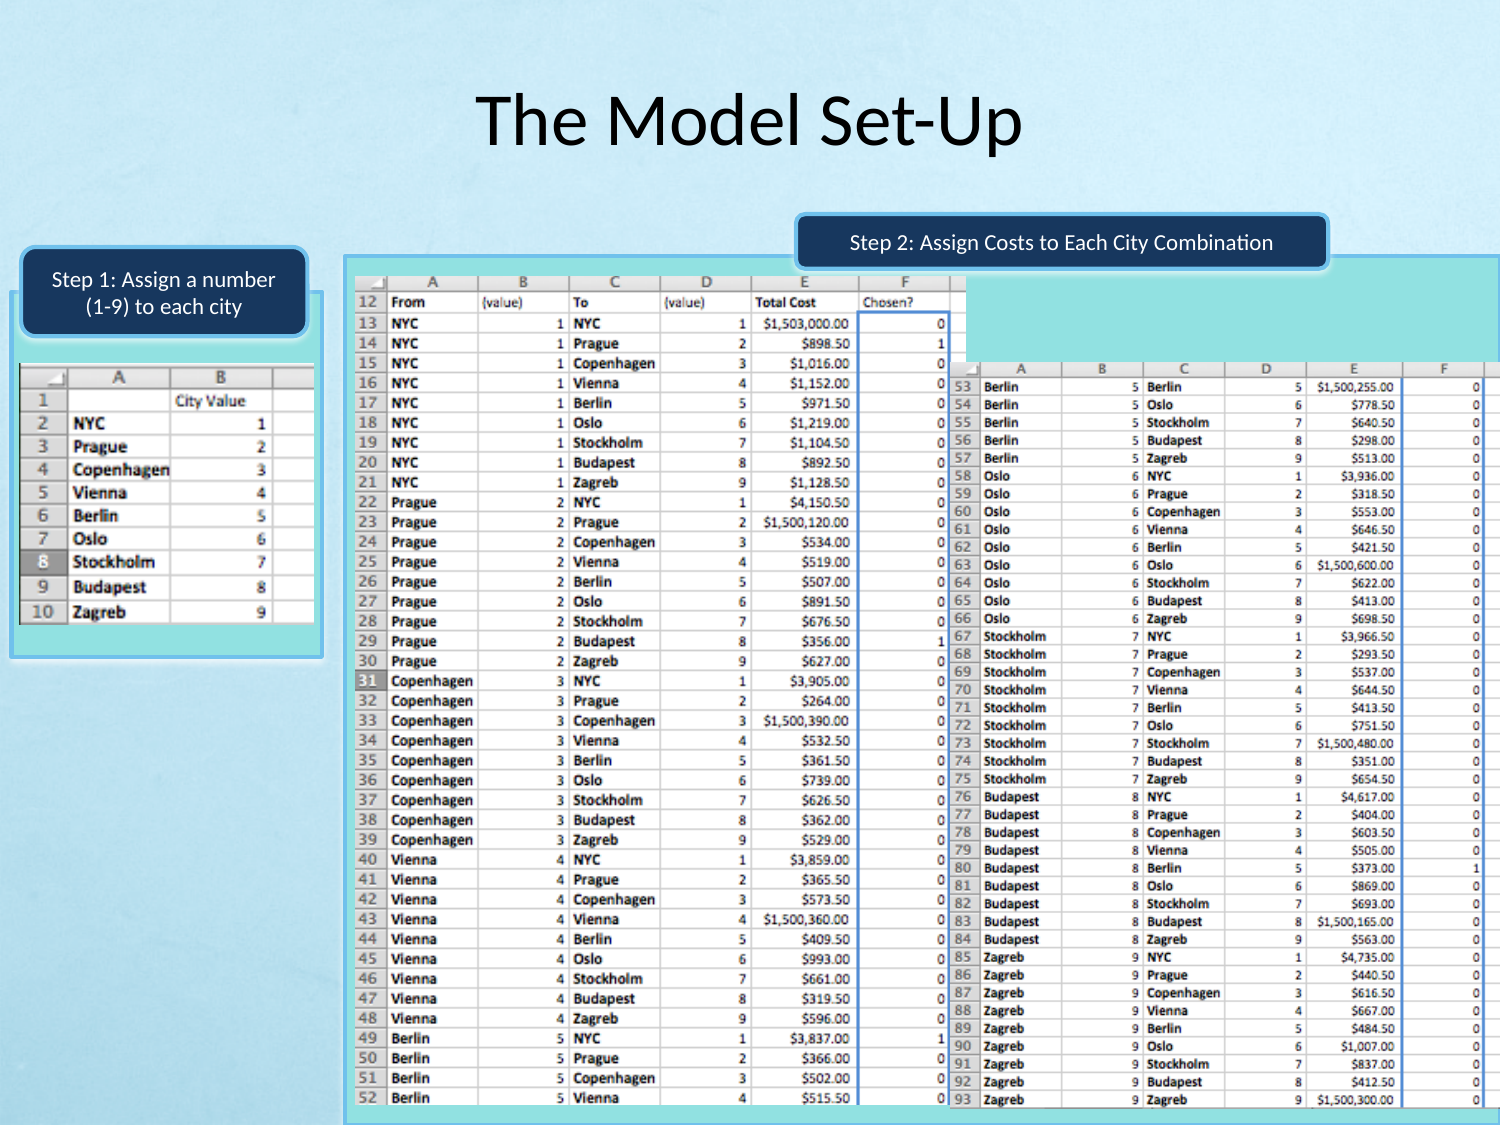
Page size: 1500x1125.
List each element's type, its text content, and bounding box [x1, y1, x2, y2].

text_box [9, 290, 324, 659]
text_box Step 1: Assign a number (1-9) to each city [18, 244, 310, 339]
text_box Step 2: Assign Costs to Each City Combination [793, 211, 1331, 271]
text_box [343, 254, 1500, 1125]
picture [17, 362, 315, 626]
picture [354, 274, 1500, 1111]
title The Model Set-Up [81, 15, 1419, 168]
